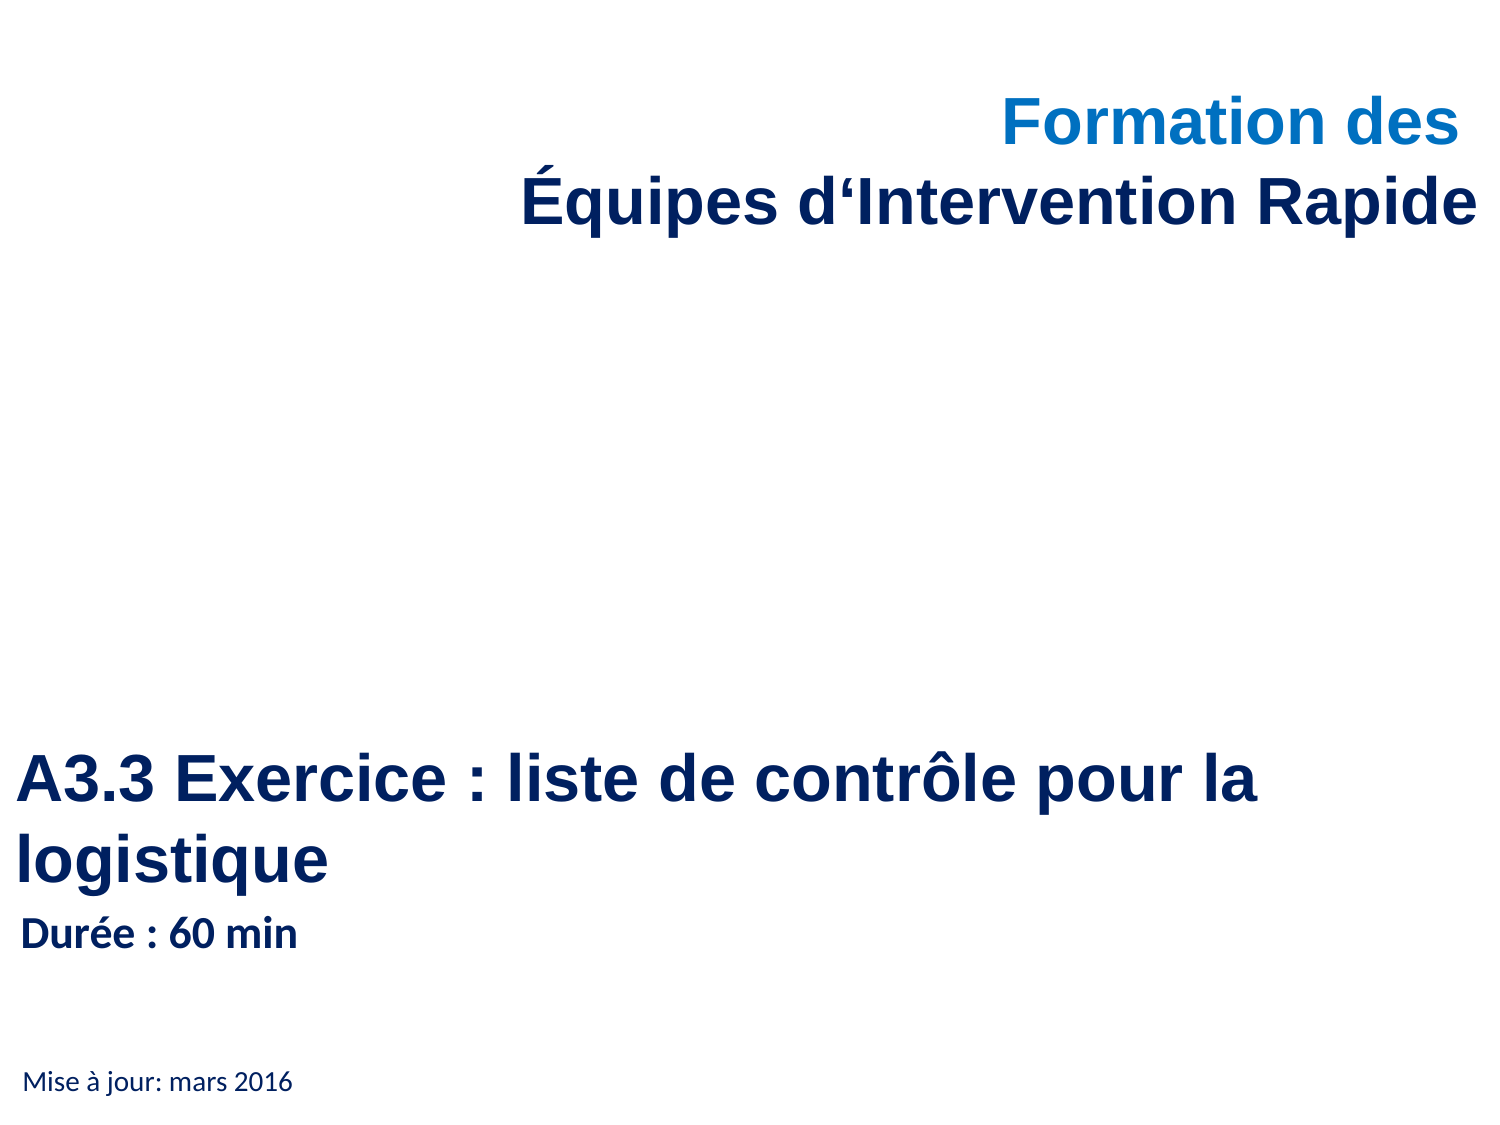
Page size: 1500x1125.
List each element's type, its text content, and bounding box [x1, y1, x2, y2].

title Formation des Équipes d‘Intervention Rapide [442, 13, 1495, 302]
text_box Mise à jour: mars 2016 [7, 1055, 309, 1105]
subtitle A3.3 Exercice : liste de contrôle pour la logistique [0, 727, 1500, 905]
text_box Durée : 60 min [5, 895, 396, 1010]
